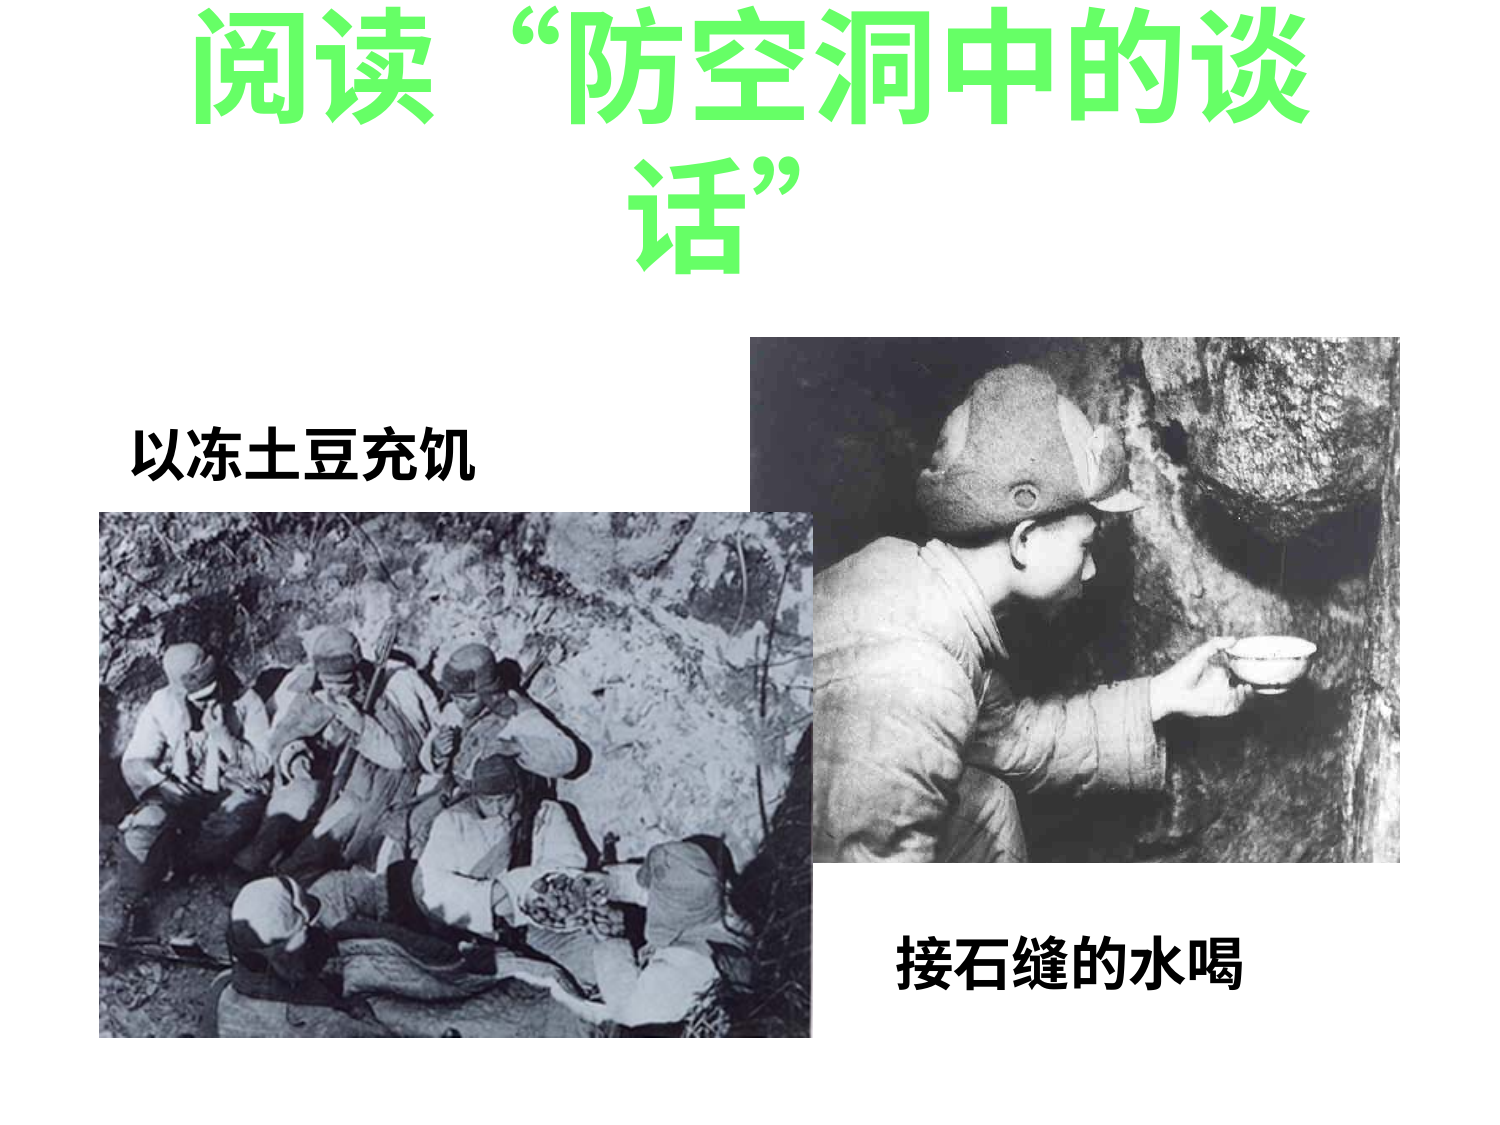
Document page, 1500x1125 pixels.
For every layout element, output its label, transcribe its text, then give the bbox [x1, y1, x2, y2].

picture [99, 337, 1400, 1039]
text_box 接石缝的水喝 [880, 919, 1468, 1005]
text_box 以冻土豆充饥 [112, 410, 700, 496]
title 阅读“防空洞中的谈话” [74, 44, 1426, 233]
text_box [112, 233, 1400, 278]
